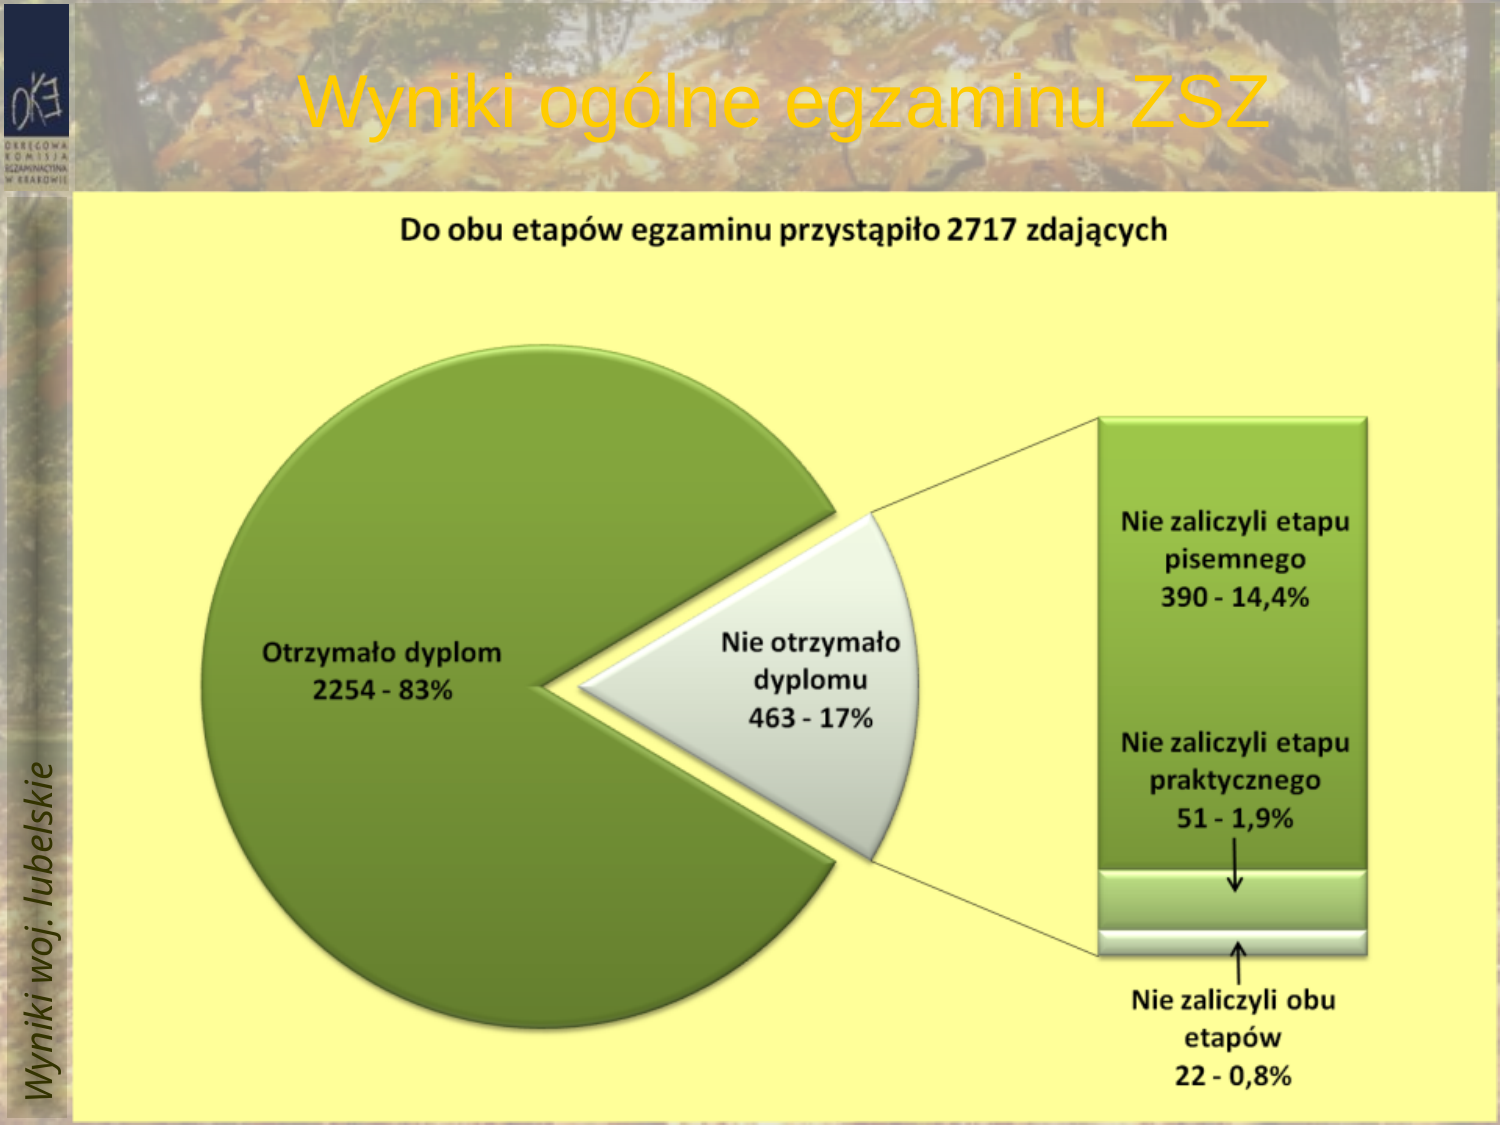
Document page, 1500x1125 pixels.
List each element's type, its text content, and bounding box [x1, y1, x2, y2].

title Wyniki ogólne egzaminu ZSZ [74, 3, 1495, 191]
text_box Wyniki woj. lubelskie [7, 197, 67, 1118]
picture [72, 191, 1499, 1123]
